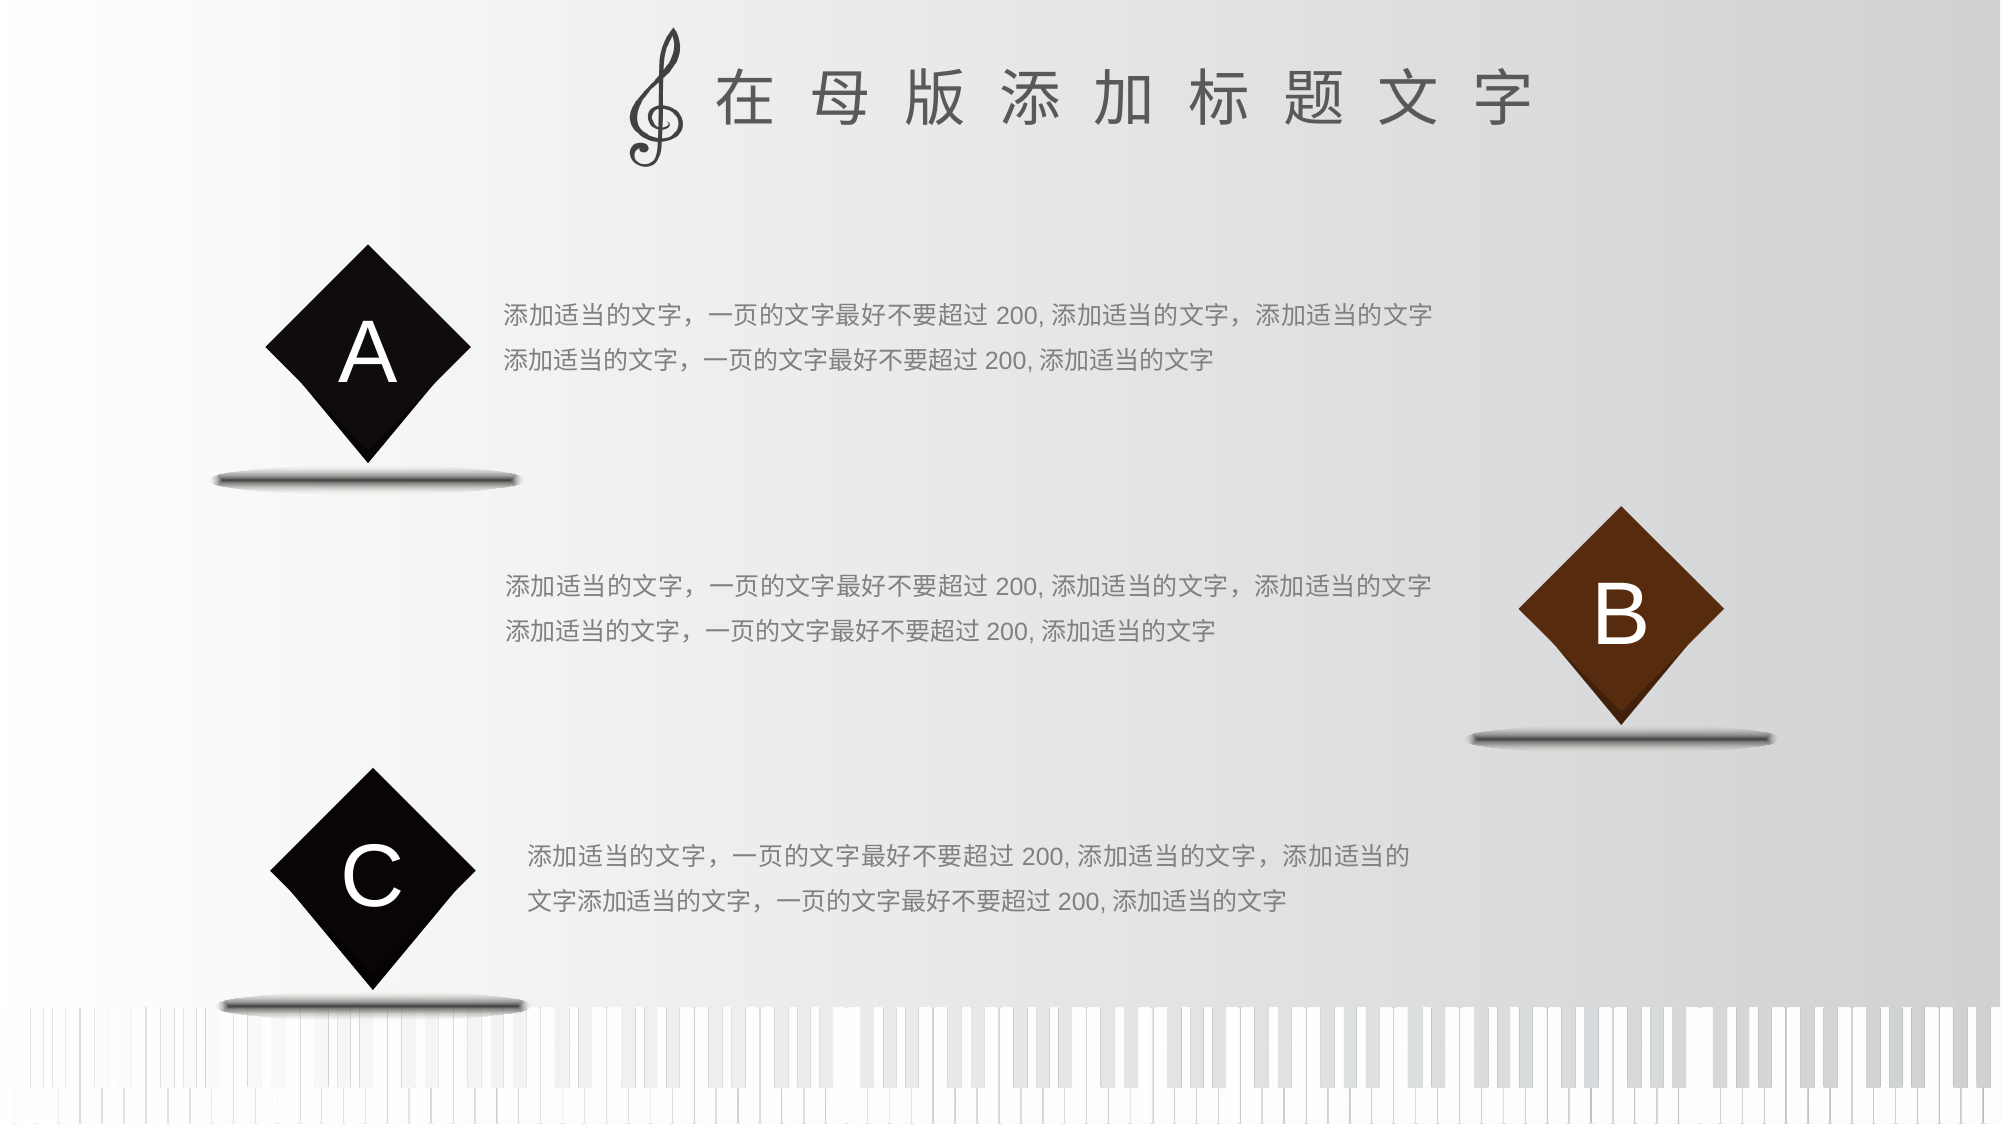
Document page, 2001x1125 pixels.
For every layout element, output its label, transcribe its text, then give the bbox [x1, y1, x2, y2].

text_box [1518, 506, 1725, 726]
text_box [207, 464, 526, 495]
text_box 添加适当的文字，一页的文字最好不要超过200,添加适当的文字，添加适当的文字添加适当的文字，一页的文字最好不要超过200,添加适当的文字 [504, 814, 1433, 927]
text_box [265, 244, 471, 464]
text_box 添加适当的文字，一页的文字最好不要超过200,添加适当的文字，添加适当的文字添加适当的文字，一页的文字最好不要超过200,添加适当的文字 [481, 273, 1457, 386]
text_box [1462, 726, 1781, 754]
text_box 添加适当的文字，一页的文字最好不要超过200,添加适当的文字，添加适当的文字添加适当的文字，一页的文字最好不要超过200,添加适当的文字 [483, 544, 1455, 657]
picture [0, 0, 2001, 1124]
text_box [213, 991, 532, 1021]
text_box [270, 767, 476, 991]
